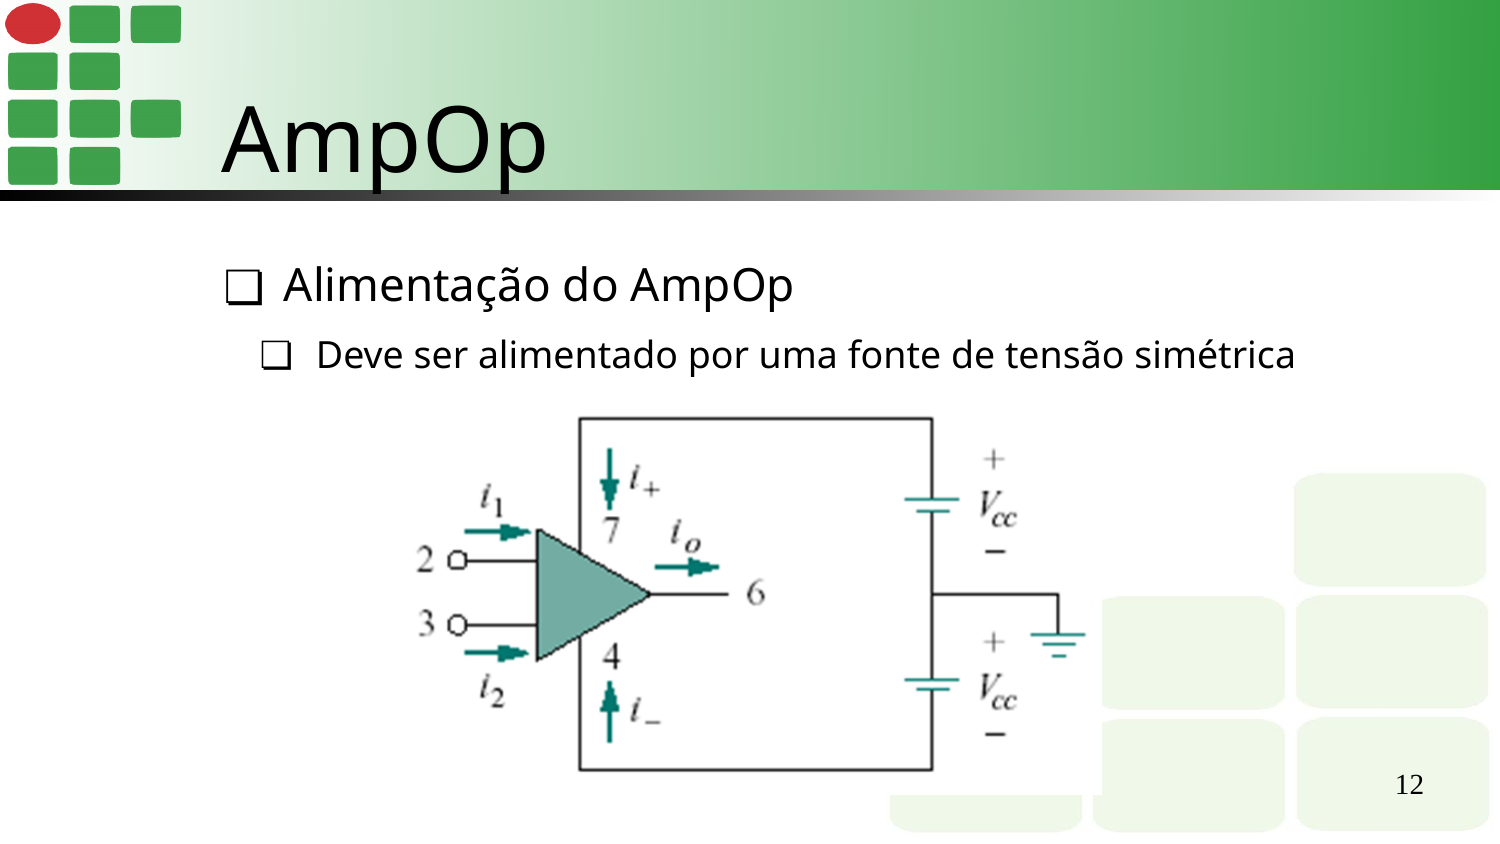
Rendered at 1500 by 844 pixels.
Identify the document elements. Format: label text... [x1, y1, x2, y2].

slide_number ‹#› [1075, 768, 1425, 827]
text_box Deve ser alimentado por uma fonte de tensão simétrica [150, 323, 1418, 388]
picture [5, 3, 181, 185]
picture [398, 408, 1495, 835]
text_box Alimentação do AmpOp [193, 248, 1469, 324]
text_box AmpOp [206, 26, 1468, 207]
